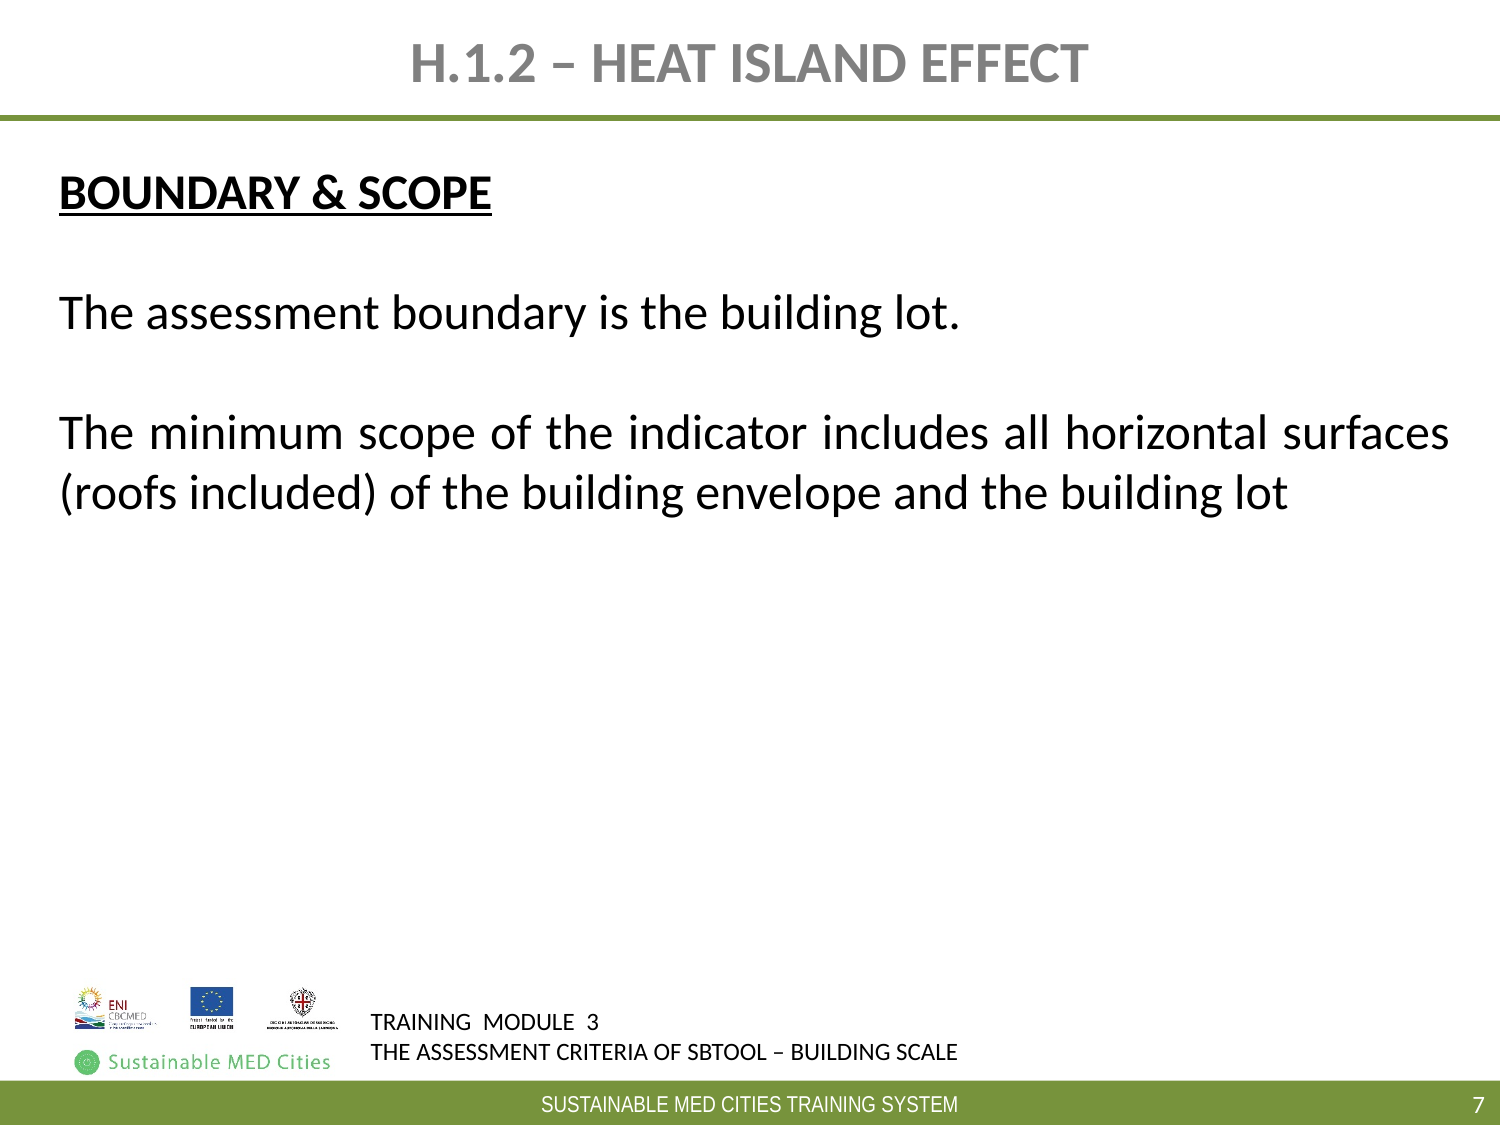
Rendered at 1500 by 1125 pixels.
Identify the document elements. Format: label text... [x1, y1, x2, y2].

slide_number 7 [1149, 1081, 1500, 1125]
title H.1.2 – HEAT ISLAND EFFECT [0, 0, 1500, 119]
picture [62, 978, 356, 1080]
list BOUNDARY & SCOPE The assessment boundary is the building lot. The minimum scope of the indicator includes all horizontal surfaces (roofs included) of the building envelope and the building lot [43, 152, 1466, 944]
